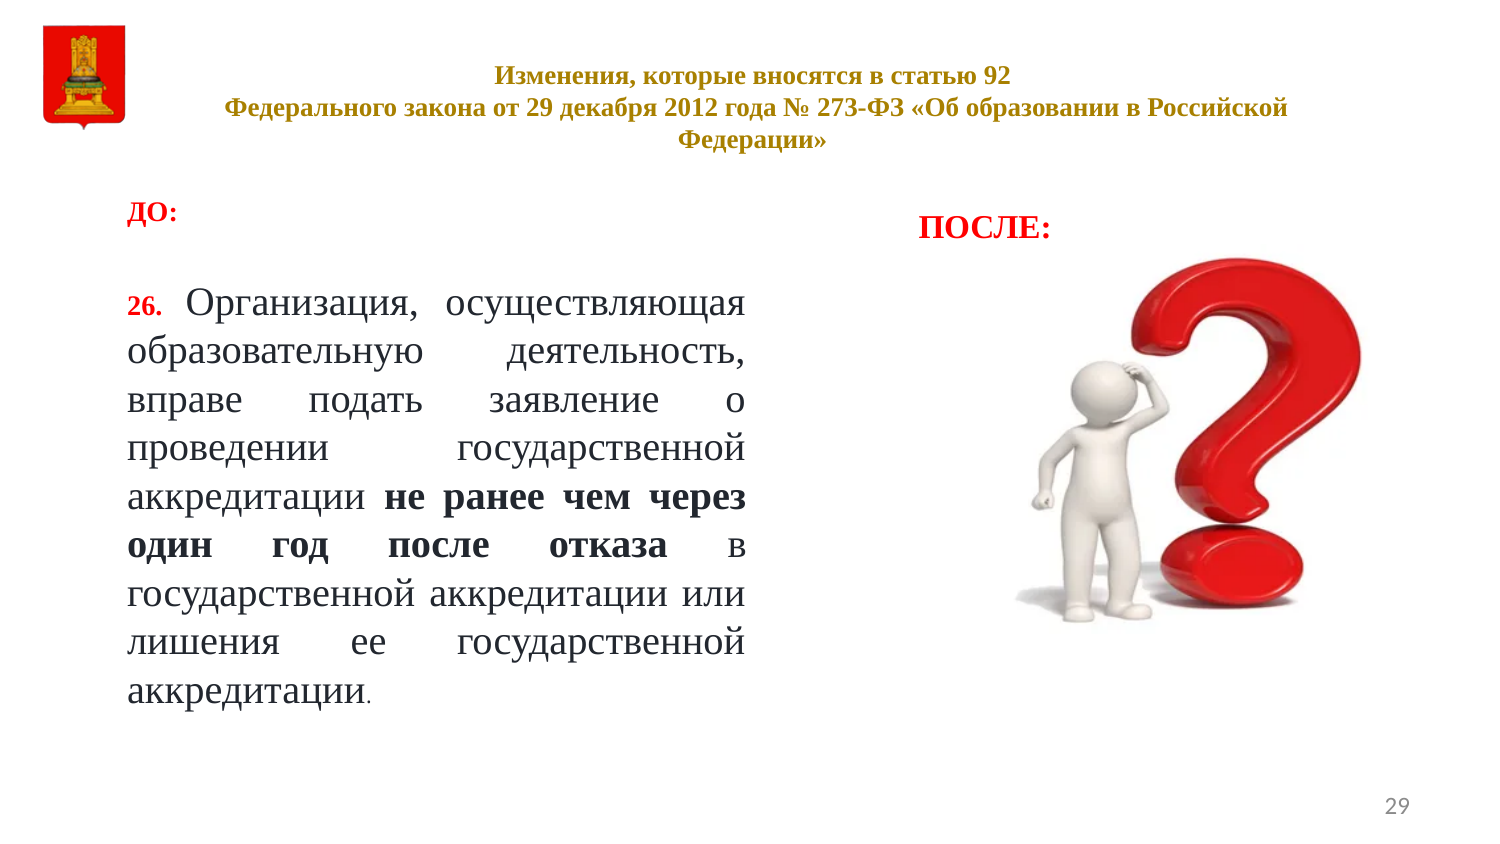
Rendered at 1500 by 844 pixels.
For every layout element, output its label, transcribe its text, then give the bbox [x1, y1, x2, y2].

picture [985, 244, 1375, 635]
title Изменения, которые вносятся в статью 92 Федерального закона от 29 декабря 2012 года № 273-ФЗ «Об образовании в Российской Федерации» [206, 43, 1306, 162]
list ДО: 26. Организация, осуществляющая образовательную деятельность, вправе подать заявление о проведении государственной аккредитации не ранее чем через один год после отказа в государственной аккредитации или лишения ее государственной аккредитации. [112, 185, 762, 723]
list ПОСЛЕ: [903, 197, 1398, 722]
slide_number 29 [1074, 782, 1425, 827]
picture [40, 19, 131, 136]
